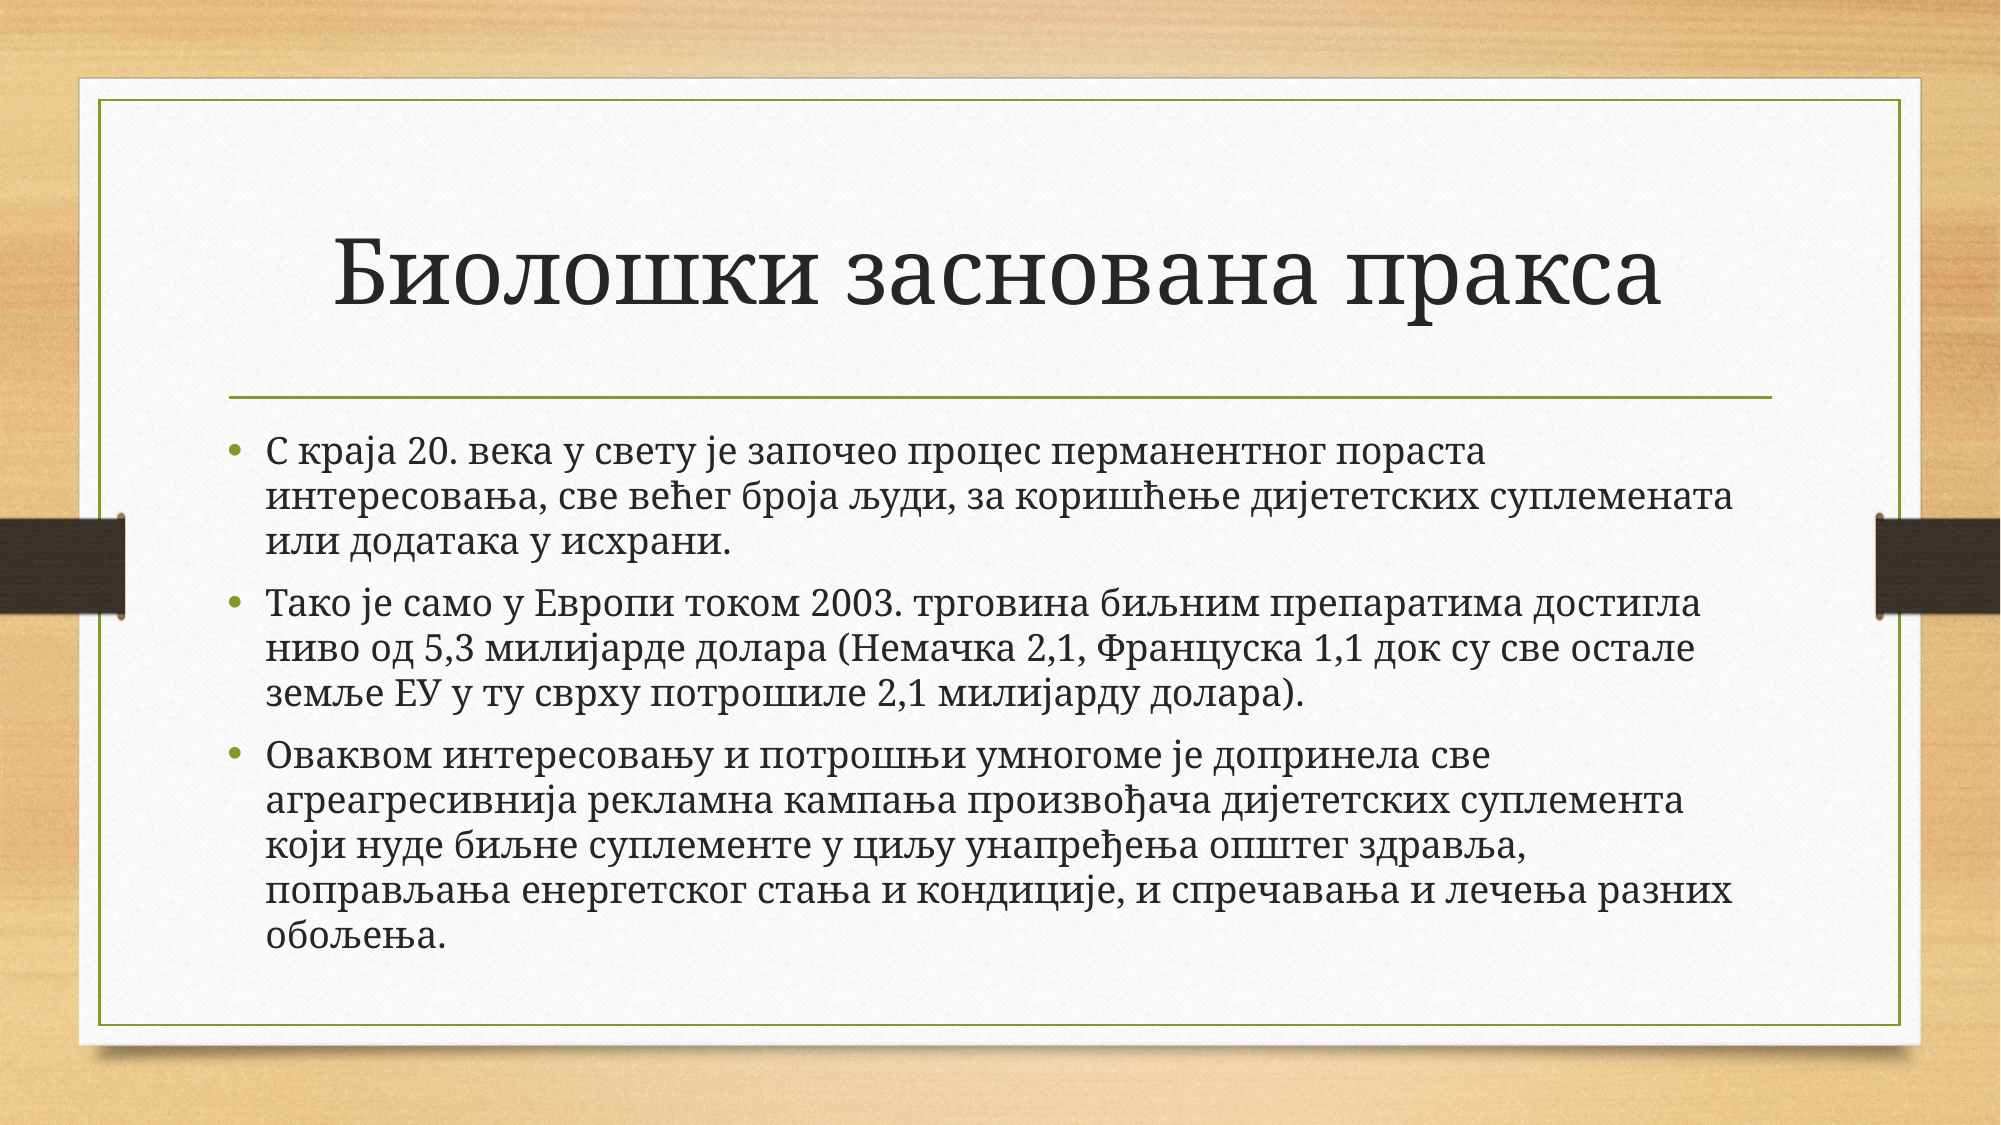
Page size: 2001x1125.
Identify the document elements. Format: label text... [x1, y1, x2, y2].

picture [0, 0, 2001, 1125]
title Биолошки заснована пракса [212, 161, 1788, 375]
list С краја 20. века у свету је започео процес перманентног пораста интересовања, све већег броја људи, за коришћење дијететских суплемената или додатака у исхрани. Тако је само у Европи током 2003. трговина биљним препаратима достигла ниво од 5,3 милијарде долара (Немачка 2,1, Француска 1,1 док су све остале земље ЕУ у ту сврху потрошиле 2,1 милијарду долара). Оваквом интересовању и потрошњи умногоме је допринела све агреагресивнија рекламна кампања произвођача дијететских суплемента који нуде биљне суплементе у циљу унапређења општег здравља, поправљања енергетског стања и кондиције, и спречавања и лечења разних обољења. [212, 419, 1788, 964]
